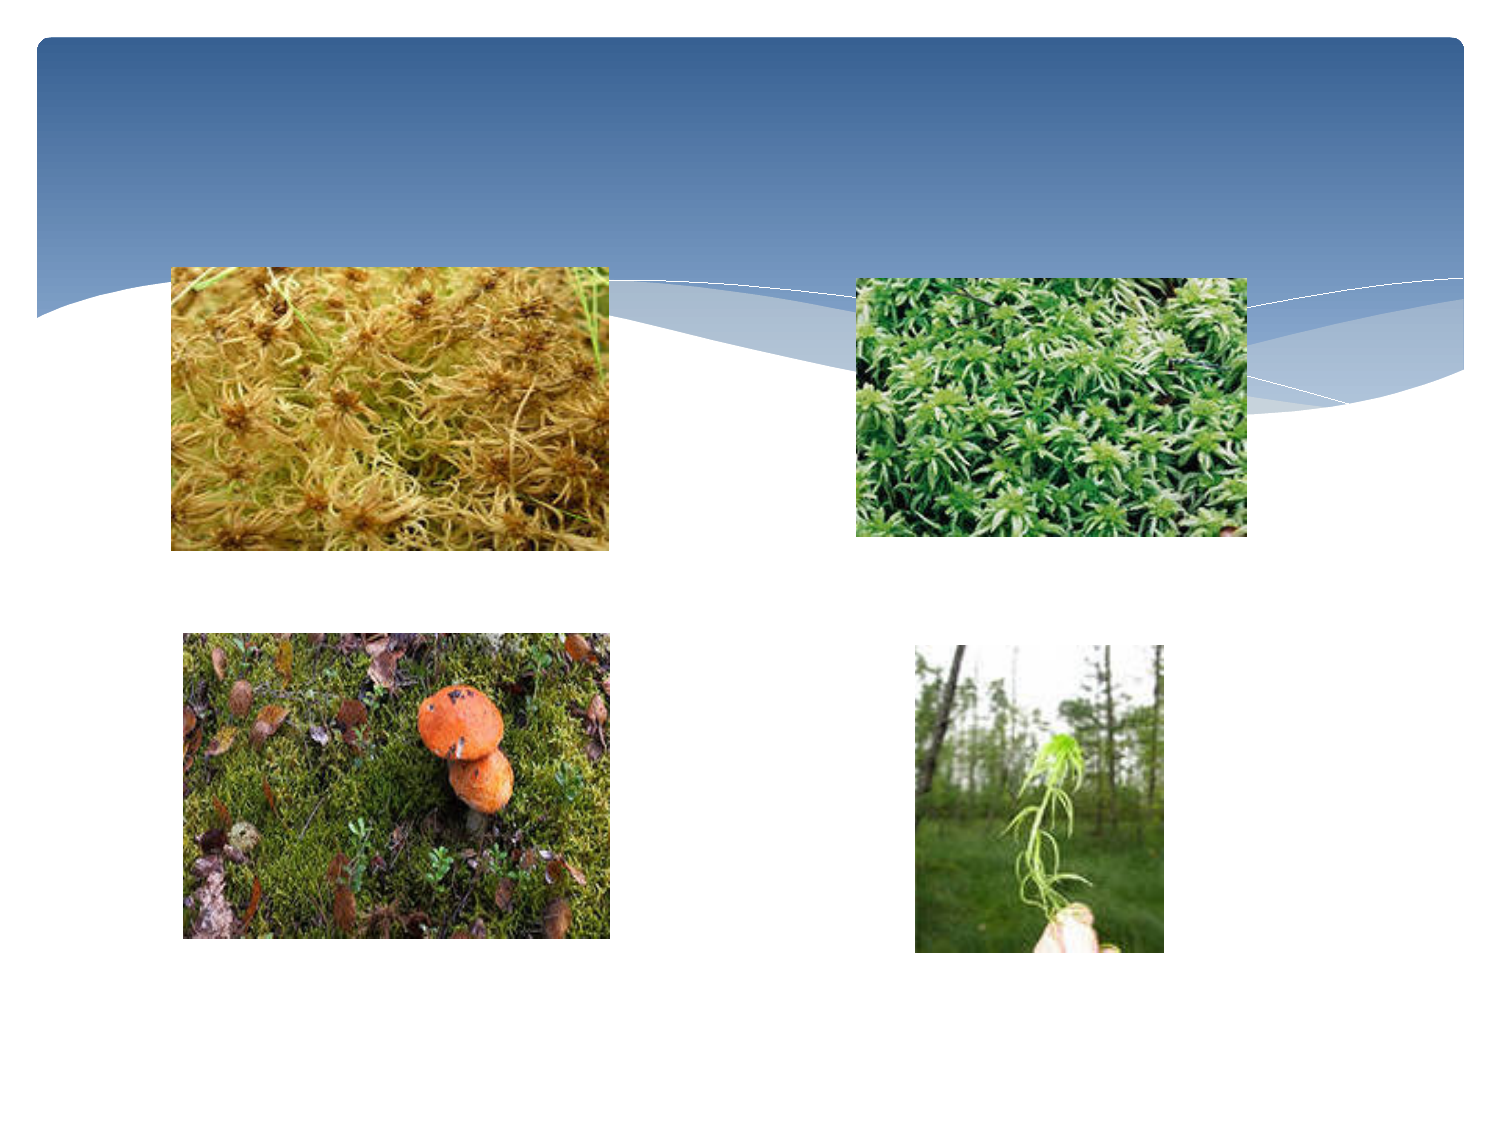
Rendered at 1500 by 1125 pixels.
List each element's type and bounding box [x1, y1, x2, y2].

picture [170, 266, 609, 551]
picture [855, 278, 1247, 538]
picture [182, 632, 610, 939]
picture [915, 645, 1164, 953]
